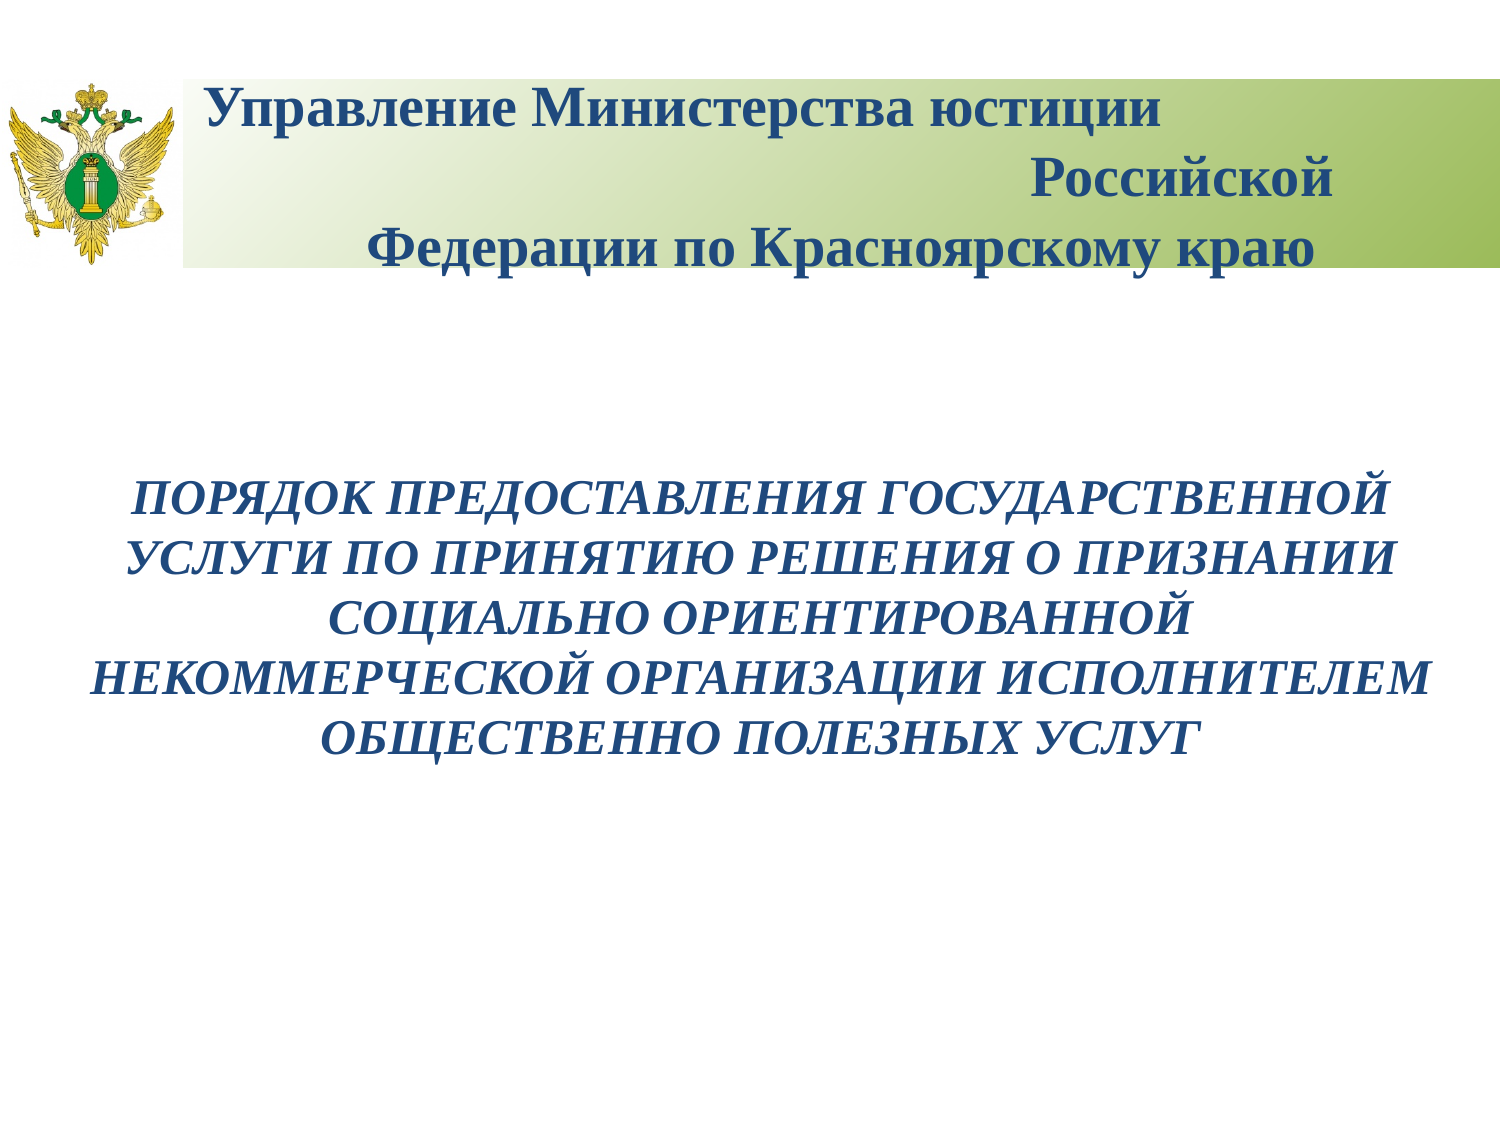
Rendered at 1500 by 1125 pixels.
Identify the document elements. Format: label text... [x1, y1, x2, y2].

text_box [1, 79, 1500, 268]
text_box ПОРЯДОК ПРЕДОСТАВЛЕНИЯ ГОСУДАРСТВЕННОЙ УСЛУГИ ПО ПРИНЯТИЮ РЕШЕНИЯ О ПРИЗНАНИИ СОЦИАЛЬНО ОРИЕНТИРОВАННОЙ НЕКОММЕРЧЕСКОЙ ОРГАНИЗАЦИИ ИСПОЛНИТЕЛЕМ ОБЩЕСТВЕННО ПОЛЕЗНЫХ УСЛУГ [70, 456, 1453, 772]
